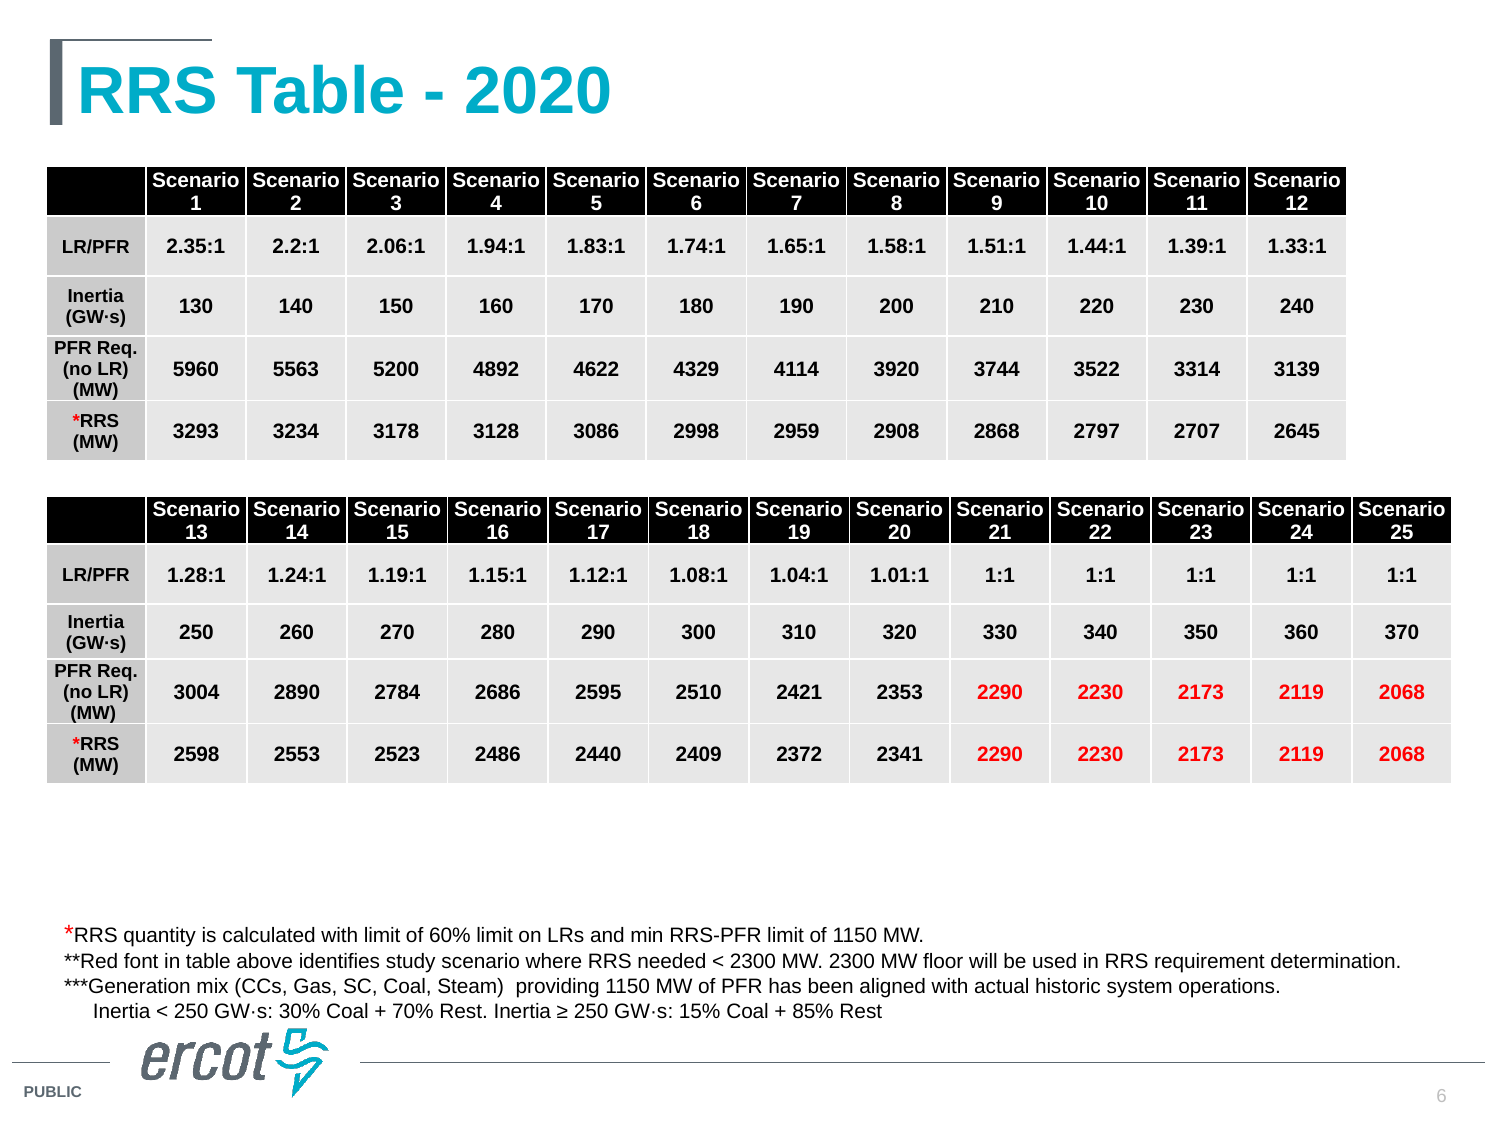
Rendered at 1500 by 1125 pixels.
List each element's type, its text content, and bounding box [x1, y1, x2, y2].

table_cell 1.04:1 [750, 545, 849, 603]
table_cell 310 [750, 605, 849, 658]
table_cell 1.65:1 [747, 217, 846, 275]
table_header Scenario 16 [448, 497, 547, 543]
table_cell 3234 [247, 401, 345, 460]
picture [137, 1031, 332, 1100]
table_cell 2173 [1152, 660, 1250, 723]
table_cell 1.94:1 [447, 217, 545, 275]
table_cell 2440 [549, 724, 648, 783]
table_cell 2553 [248, 724, 346, 783]
table_cell 140 [247, 277, 345, 335]
table_cell 2341 [850, 724, 949, 783]
table_cell 3744 [948, 337, 1046, 400]
table_header Scenario 15 [348, 497, 447, 543]
table_cell 1.74:1 [647, 217, 746, 275]
table_cell 2890 [248, 660, 346, 723]
table_cell 330 [951, 605, 1049, 658]
table_cell 2686 [448, 660, 547, 723]
table_cell 370 [1353, 605, 1451, 658]
table_header [47, 167, 145, 215]
table_cell 5563 [247, 337, 345, 400]
table_cell 1:1 [1252, 545, 1351, 603]
table_cell LR/PFR [47, 217, 145, 275]
table_header Scenario 9 [948, 167, 1046, 215]
table_header Scenario 24 [1252, 497, 1351, 543]
table_cell 340 [1051, 605, 1150, 658]
table_header Scenario 8 [847, 167, 946, 215]
table_cell 2.35:1 [147, 217, 245, 275]
table_header Scenario 5 [547, 167, 645, 215]
table_header Scenario 13 [147, 497, 246, 543]
table_cell 4329 [647, 337, 746, 400]
table_cell 250 [147, 605, 246, 658]
table_cell 1.12:1 [549, 545, 648, 603]
table_cell 320 [850, 605, 949, 658]
table_header Scenario 19 [750, 497, 849, 543]
table_cell 240 [1248, 277, 1346, 335]
table_cell 1.44:1 [1048, 217, 1146, 275]
table_cell 2645 [1248, 401, 1346, 460]
table_cell 2068 [1353, 724, 1451, 783]
table_cell 1.08:1 [649, 545, 748, 603]
table_header Scenario 3 [347, 167, 445, 215]
table_cell 2523 [348, 724, 447, 783]
table_cell 2908 [847, 401, 946, 460]
table_cell 300 [649, 605, 748, 658]
table_cell 200 [847, 277, 946, 335]
table_cell 1.39:1 [1148, 217, 1246, 275]
table_cell 3178 [347, 401, 445, 460]
table_cell 3086 [547, 401, 645, 460]
table_cell 220 [1048, 277, 1146, 335]
table_header Scenario 10 [1048, 167, 1146, 215]
table_cell 2.2:1 [247, 217, 345, 275]
table_cell 1.15:1 [448, 545, 547, 603]
table_cell 2230 [1051, 660, 1150, 723]
table_cell 2959 [747, 401, 846, 460]
table_cell 270 [348, 605, 447, 658]
table_cell 2707 [1148, 401, 1246, 460]
table_cell 3004 [147, 660, 246, 723]
table_cell 190 [747, 277, 846, 335]
table_cell Inertia (GW∙s) [47, 605, 145, 658]
table_header Scenario 1 [147, 167, 245, 215]
table_cell 360 [1252, 605, 1351, 658]
table_cell 1.28:1 [147, 545, 246, 603]
table_cell 2486 [448, 724, 547, 783]
table_cell 1.19:1 [348, 545, 447, 603]
table_cell Inertia (GW∙s) [47, 277, 145, 335]
table_cell 230 [1148, 277, 1246, 335]
table_cell PFR Req. (no LR) (MW) [47, 337, 145, 400]
table_header [47, 497, 145, 543]
table_cell 3293 [147, 401, 245, 460]
title RRS Table - 2020 [62, 39, 1450, 125]
table_cell 4622 [547, 337, 645, 400]
table_cell 3128 [447, 401, 545, 460]
table_cell 130 [147, 277, 245, 335]
table_cell 2.06:1 [347, 217, 445, 275]
table_cell 2119 [1252, 660, 1351, 723]
table_cell 1.51:1 [948, 217, 1046, 275]
table_cell 2119 [1252, 724, 1351, 783]
table_header Scenario 14 [248, 497, 346, 543]
table_cell 1:1 [1051, 545, 1150, 603]
table_cell 2797 [1048, 401, 1146, 460]
table_header Scenario 2 [247, 167, 345, 215]
text_box *RRS quantity is calculated with limit of 60% limit on LRs and min RRS-PFR limit of 1150 MW. **Red font in table above identifies study scenario where RRS needed < 2300 MW. 2300 MW floor will be used in RRS requirement determination. ***Generation mix (CCs, Gas, SC, Coal, Steam) providing 1150 MW of PFR has been aligned with actual historic system operations. Inertia < 250 GW·s: 30% Coal + 70% Rest. Inertia ≥ 250 GW·s: 15% Coal + 85% Rest [49, 910, 1449, 1031]
table_header Scenario 11 [1148, 167, 1246, 215]
table_cell 2868 [948, 401, 1046, 460]
table_cell 3139 [1248, 337, 1346, 400]
table_header Scenario 18 [649, 497, 748, 543]
table_cell 3920 [847, 337, 946, 400]
table_cell 2173 [1152, 724, 1250, 783]
table_cell 1.33:1 [1248, 217, 1346, 275]
table_cell 5960 [147, 337, 245, 400]
table_header Scenario 25 [1353, 497, 1451, 543]
table_cell 1:1 [1353, 545, 1451, 603]
table_header Scenario 7 [747, 167, 846, 215]
table_cell 4892 [447, 337, 545, 400]
table_cell 170 [547, 277, 645, 335]
table_cell 1.01:1 [850, 545, 949, 603]
table_cell 280 [448, 605, 547, 658]
table_cell 2068 [1353, 660, 1451, 723]
table_cell 3314 [1148, 337, 1246, 400]
table_cell 2421 [750, 660, 849, 723]
table_header Scenario 17 [549, 497, 648, 543]
table_header Scenario 4 [447, 167, 545, 215]
table_cell 290 [549, 605, 648, 658]
table_cell 1:1 [951, 545, 1049, 603]
table_cell 4114 [747, 337, 846, 400]
table_cell 2290 [951, 724, 1049, 783]
table_cell 260 [248, 605, 346, 658]
table_cell 2290 [951, 660, 1049, 723]
table_cell 1.83:1 [547, 217, 645, 275]
table_cell 350 [1152, 605, 1250, 658]
table_cell 150 [347, 277, 445, 335]
table_cell 2510 [649, 660, 748, 723]
table_header Scenario 22 [1051, 497, 1150, 543]
table_cell 2598 [147, 724, 246, 783]
table_cell 1:1 [1152, 545, 1250, 603]
table_cell 2595 [549, 660, 648, 723]
table_header Scenario 20 [850, 497, 949, 543]
table_header Scenario 23 [1152, 497, 1250, 543]
table_cell LR/PFR [47, 545, 145, 603]
table_cell 2353 [850, 660, 949, 723]
table_cell 2784 [348, 660, 447, 723]
table_header Scenario 21 [951, 497, 1049, 543]
table_cell 3522 [1048, 337, 1146, 400]
table_cell 2998 [647, 401, 746, 460]
table_cell 5200 [347, 337, 445, 400]
table_header Scenario 6 [647, 167, 746, 215]
table_cell 210 [948, 277, 1046, 335]
table_cell 2230 [1051, 724, 1150, 783]
table_cell *RRS (MW) [47, 401, 145, 460]
table_cell PFR Req. (no LR) (MW) [47, 660, 145, 723]
table_header Scenario 12 [1248, 167, 1346, 215]
table_cell 2409 [649, 724, 748, 783]
table_cell 1.24:1 [248, 545, 346, 603]
table_cell 180 [647, 277, 746, 335]
table_cell 160 [447, 277, 545, 335]
table_cell *RRS (MW) [47, 724, 145, 783]
table_cell 2372 [750, 724, 849, 783]
table_cell 1.58:1 [847, 217, 946, 275]
